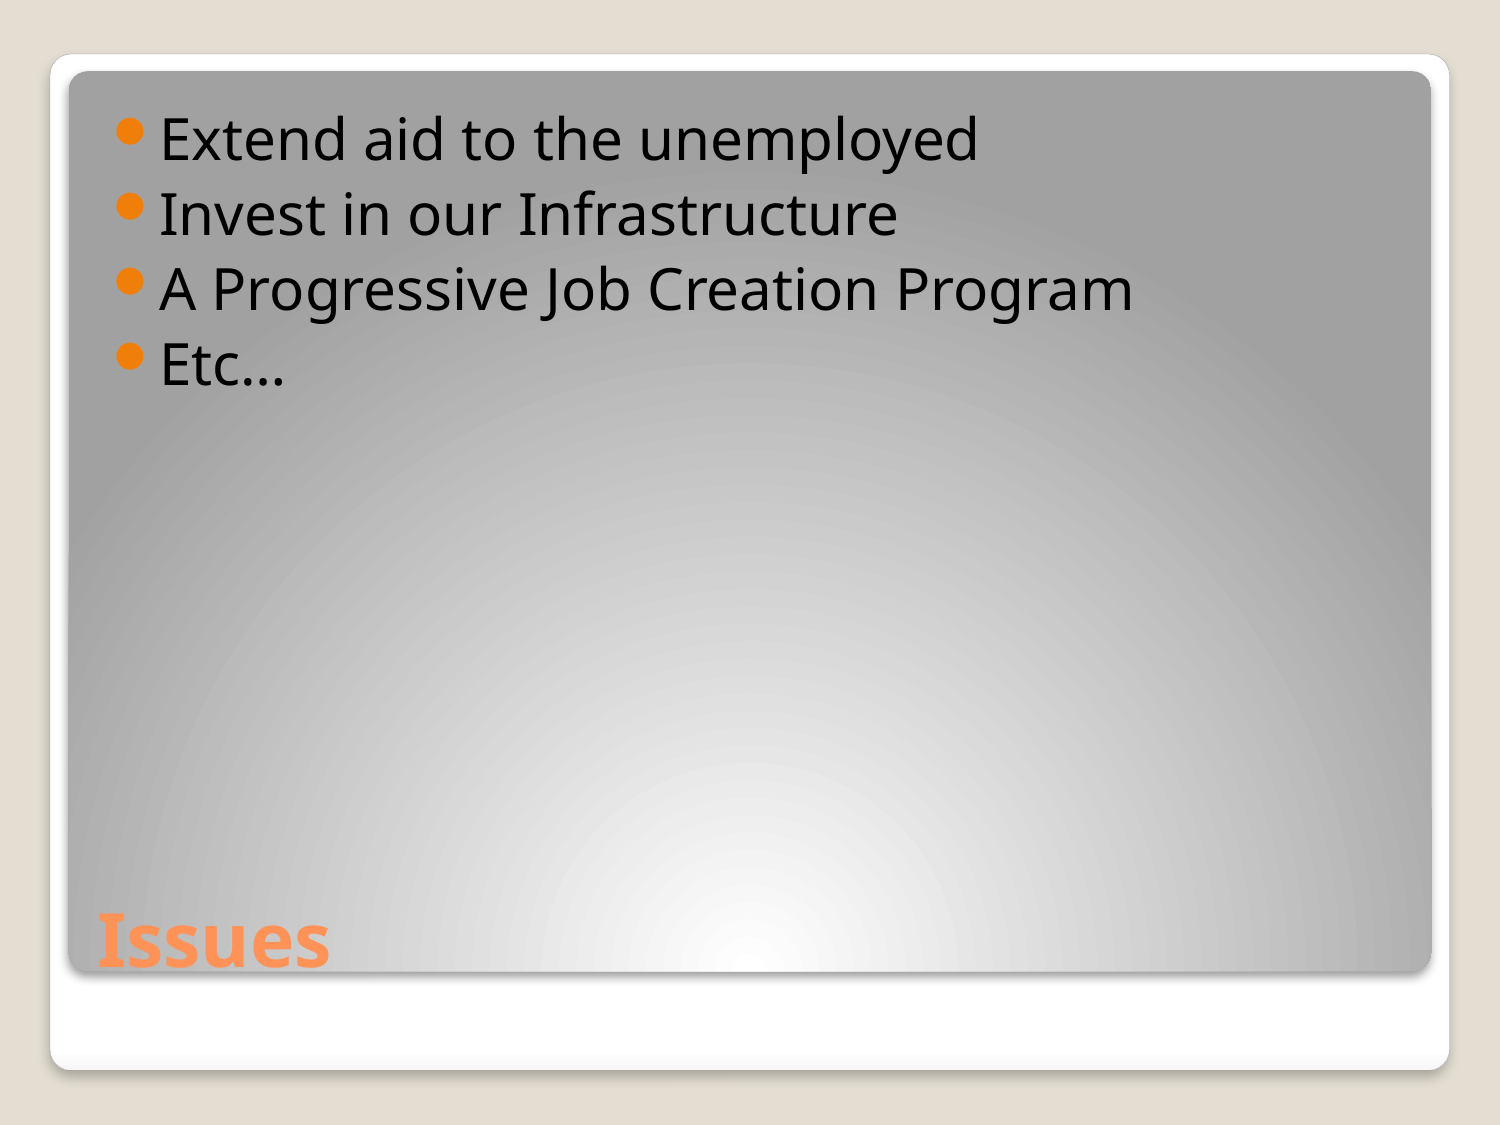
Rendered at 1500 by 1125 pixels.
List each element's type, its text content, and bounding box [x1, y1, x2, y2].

title Issues [82, 817, 1425, 990]
list Extend aid to the unemployed Invest in our Infrastructure A Progressive Job Creation Program Etc… [82, 86, 1425, 774]
